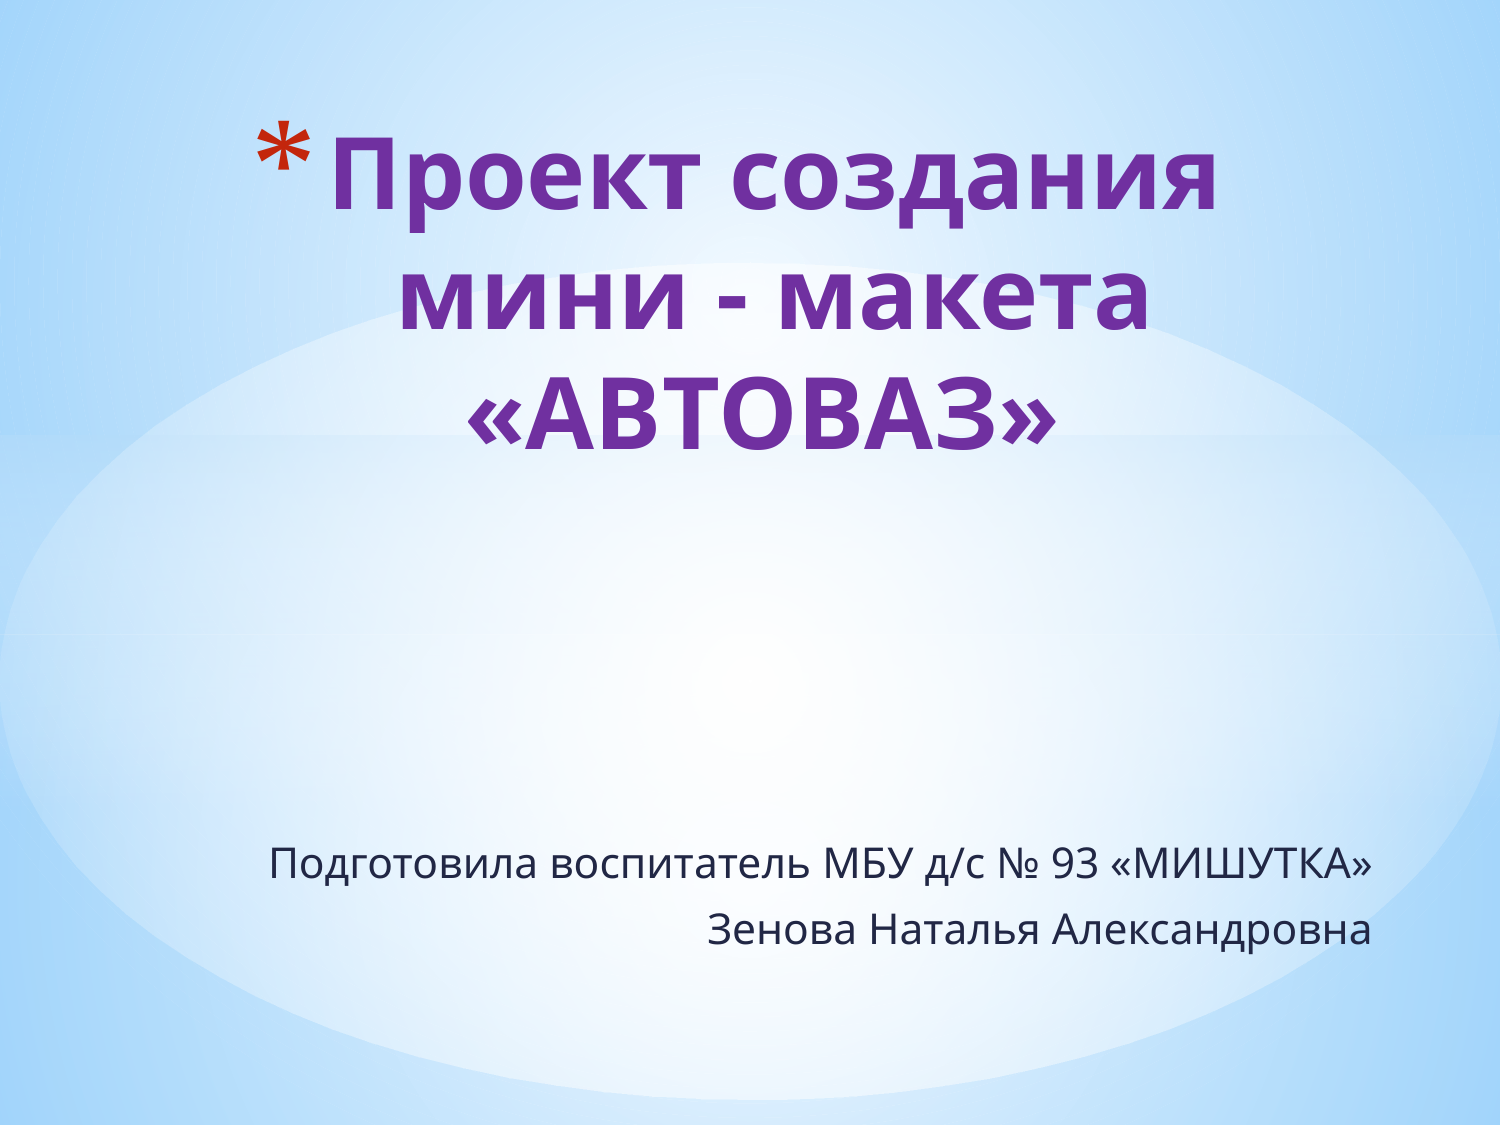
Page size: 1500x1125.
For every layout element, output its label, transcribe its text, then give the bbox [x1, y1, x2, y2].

subtitle Подготовила воспитатель МБУ д/с № 93 «МИШУТКА» Зенова Наталья Александровна [241, 828, 1388, 974]
title Проект создания мини - макета «АВТОВАЗ» [134, 101, 1312, 587]
